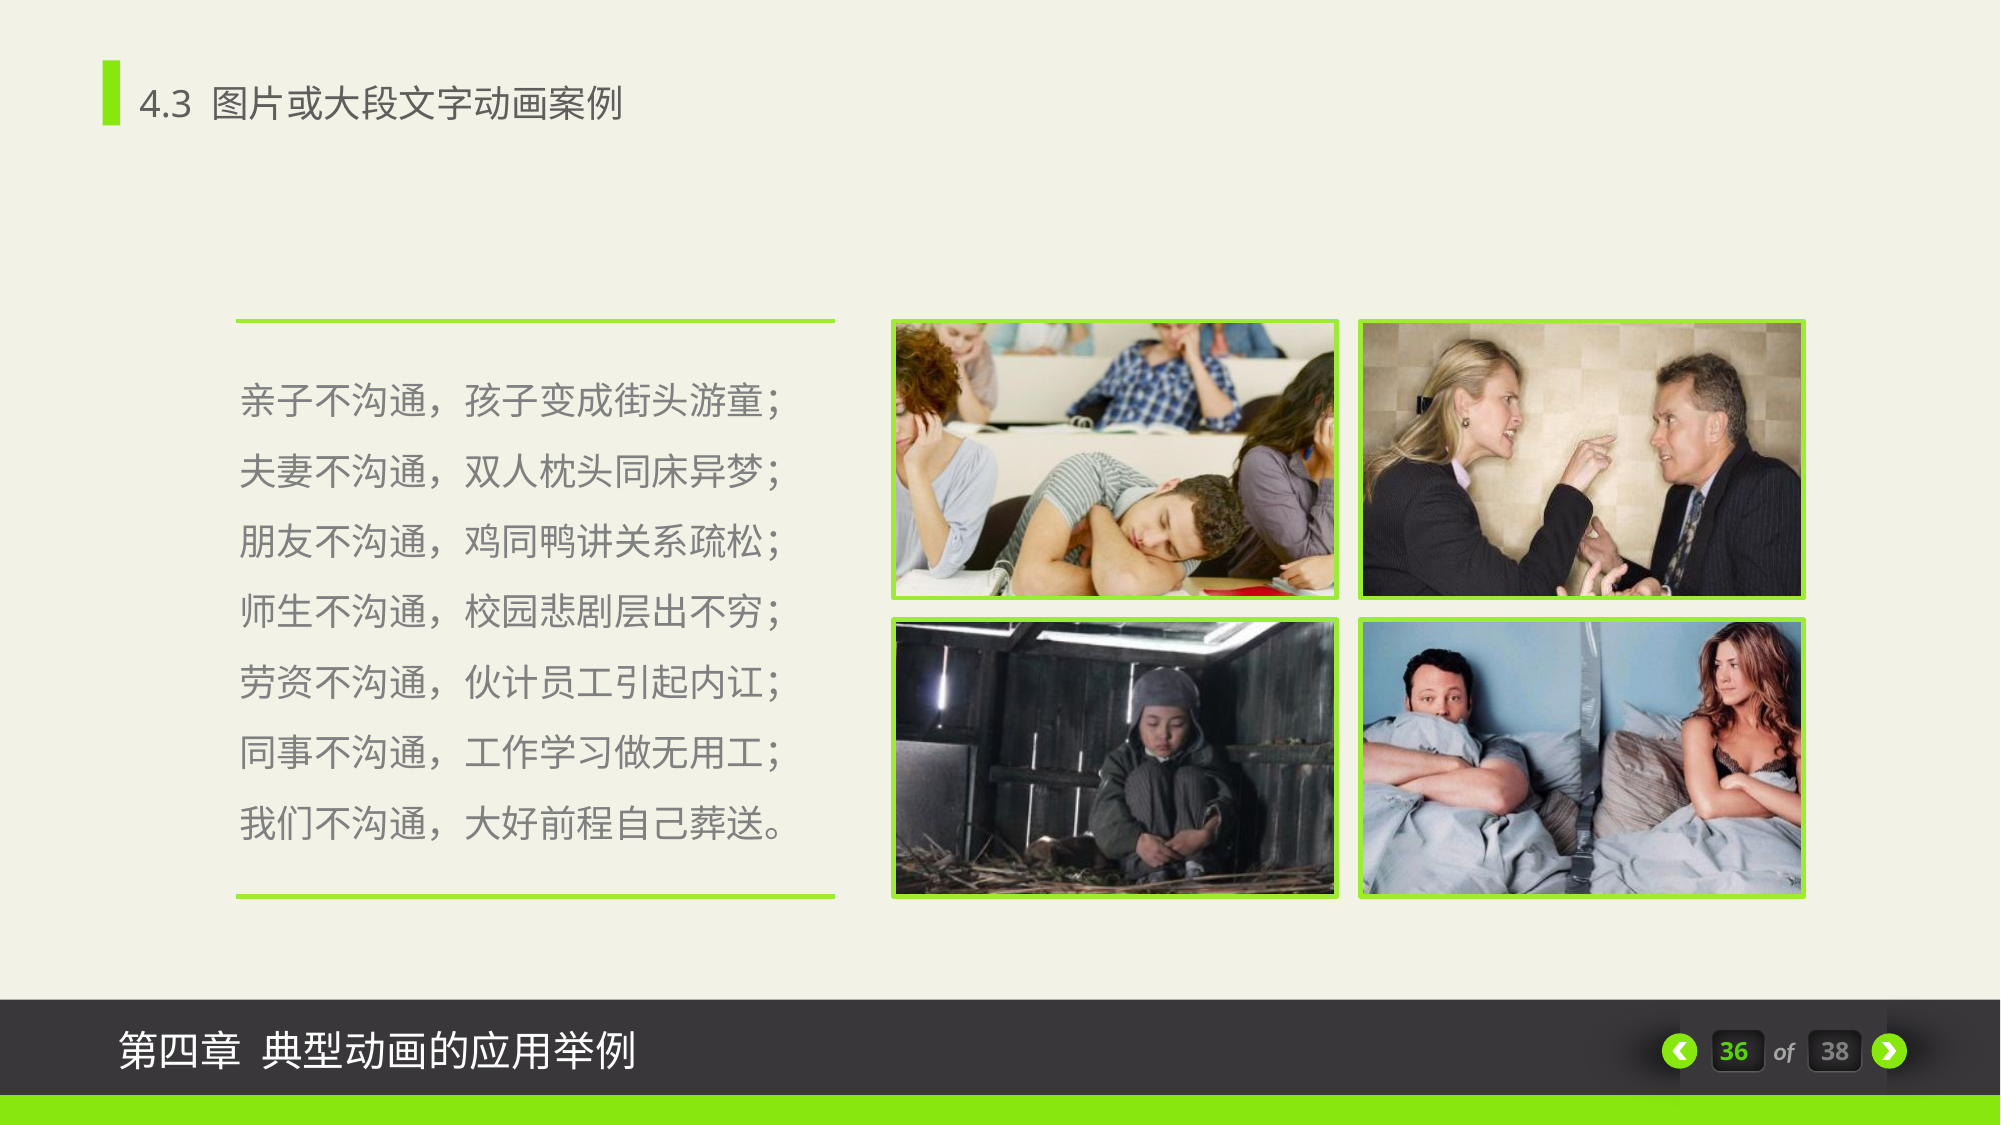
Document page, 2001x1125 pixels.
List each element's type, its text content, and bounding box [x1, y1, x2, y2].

picture [1567, 992, 1693, 1110]
picture [1709, 1026, 1769, 1076]
text_box [102, 60, 121, 126]
text_box 4.3 图片或大段文字动画案例 [124, 58, 954, 132]
picture [1360, 321, 1804, 598]
picture [1875, 991, 2001, 1111]
picture [1360, 619, 1804, 897]
picture [1805, 1026, 1866, 1076]
picture [893, 619, 1337, 897]
picture [893, 321, 1337, 598]
text_box 亲子不沟通，孩子变成街头游童； 夫妻不沟通，双人枕头同床异梦； 朋友不沟通，鸡同鸭讲关系疏松； 师生不沟通，校园悲剧层出不穷； 劳资不沟通，伙计员工引起内讧； 同事不沟通，工作学习做无用工； 我们不沟通，大好前程自己葬送。 [224, 356, 871, 853]
